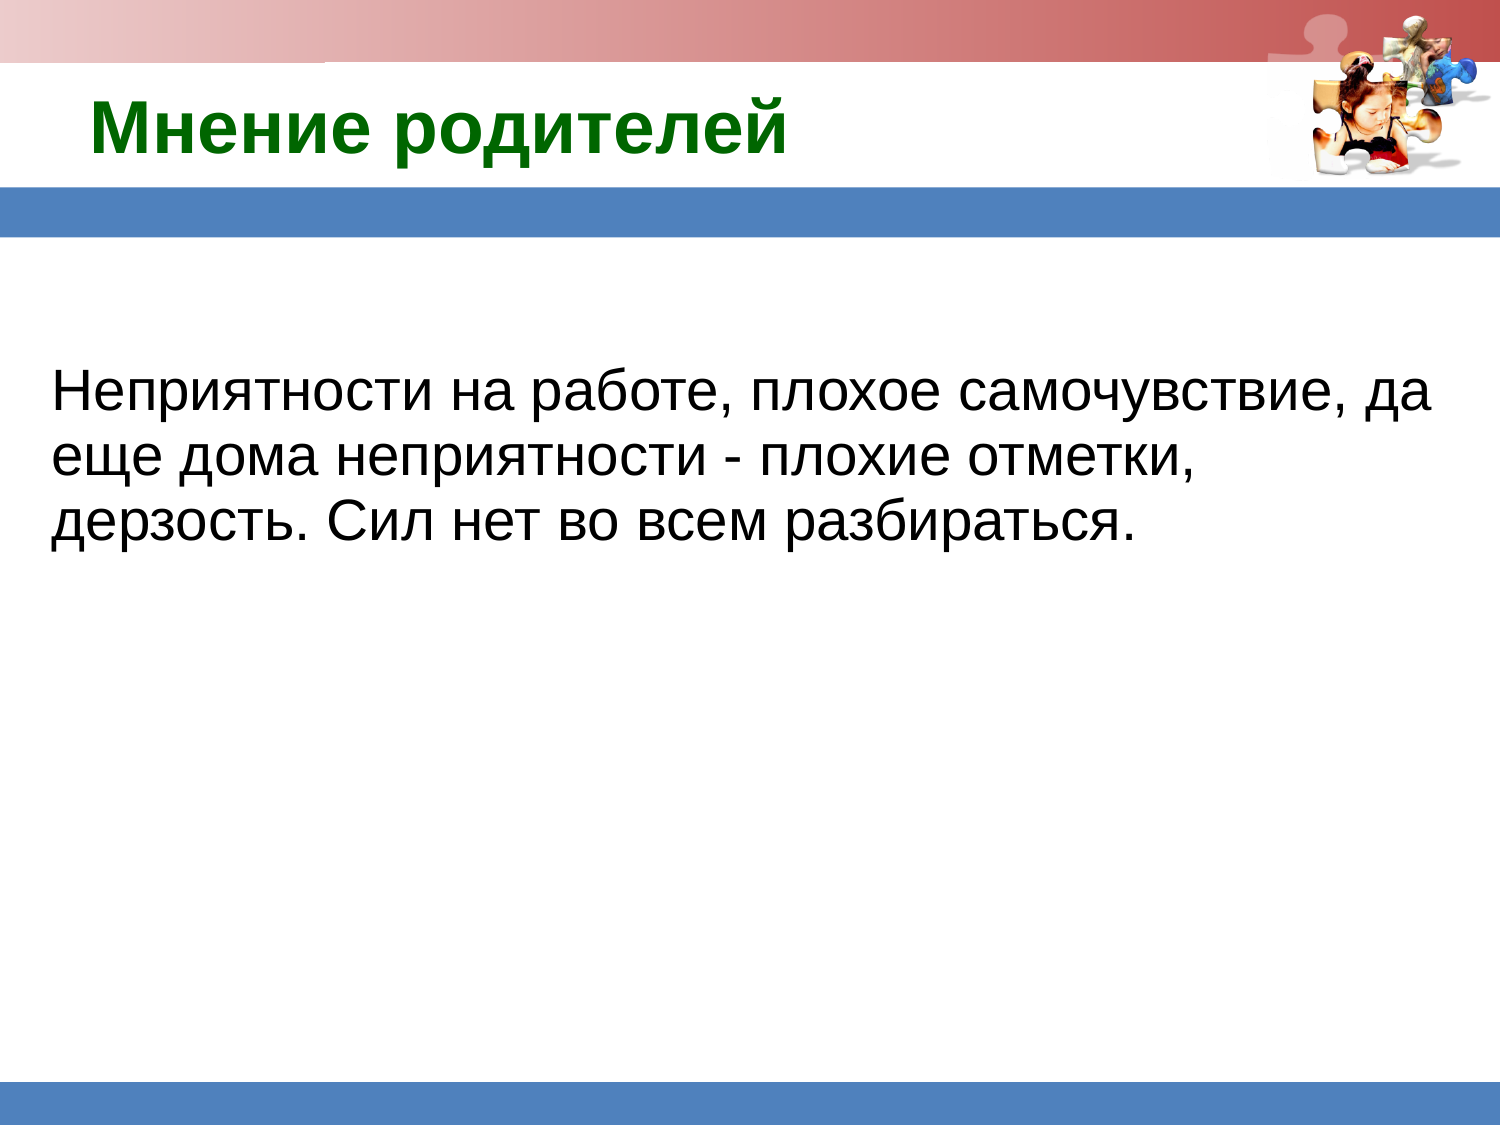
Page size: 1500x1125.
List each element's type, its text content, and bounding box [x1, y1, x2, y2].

picture [1265, 25, 1493, 185]
text_box Мнение родителей [75, 62, 1425, 185]
text_box [0, 1082, 1500, 1125]
table_header Неприятности на работе, плохое самочувствие, да еще дома неприятности - плохие отметки, дерзость. Сил нет во всем разбираться. [37, 350, 1471, 560]
picture [1265, 12, 1493, 24]
